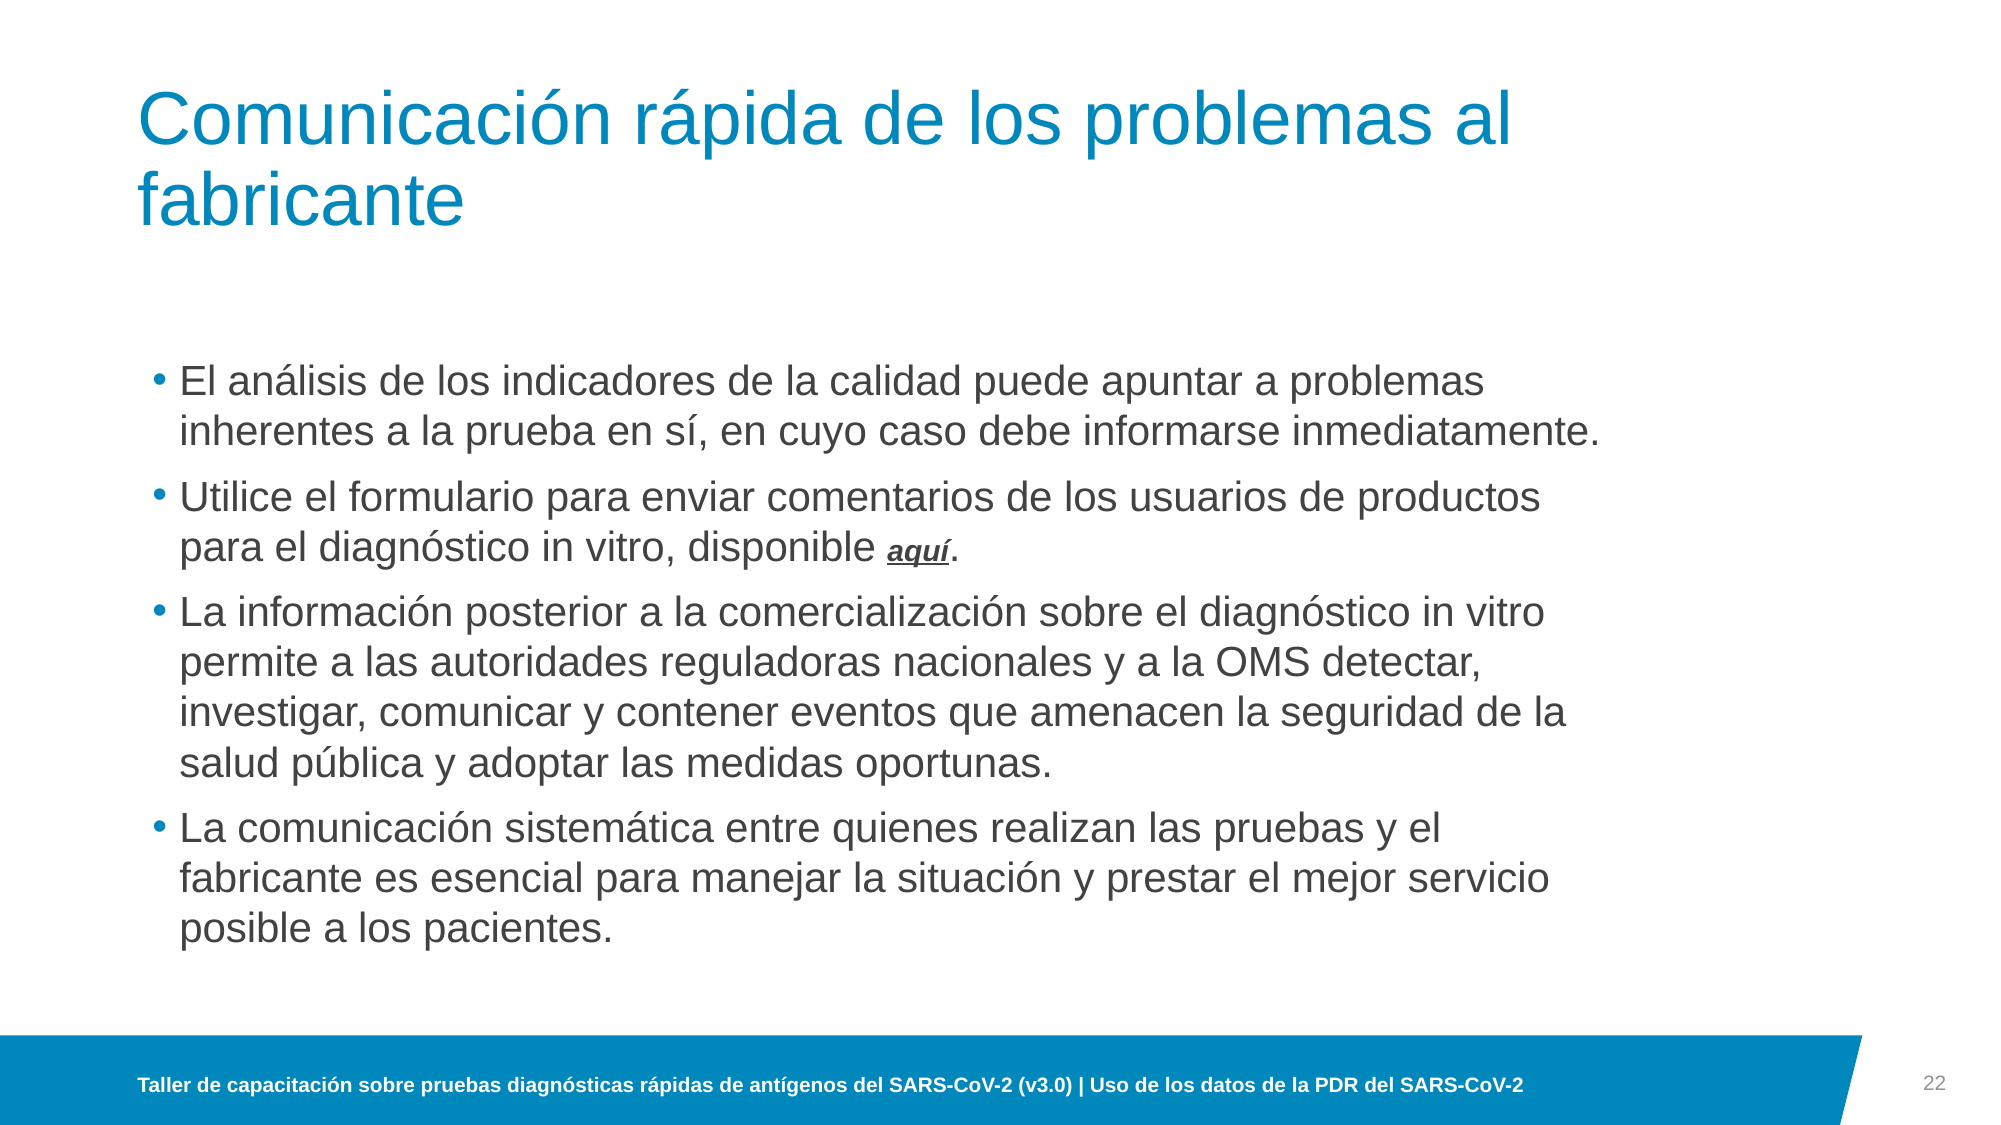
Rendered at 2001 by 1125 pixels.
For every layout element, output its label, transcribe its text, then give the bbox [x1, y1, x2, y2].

list El análisis de los indicadores de la calidad puede apuntar a problemas inherentes a la prueba en sí, en cuyo caso debe informarse inmediatamente. Utilice el formulario para enviar comentarios de los usuarios de productos para el diagnóstico in vitro, disponible aquí. La información posterior a la comercialización sobre el diagnóstico in vitro permite a las autoridades reguladoras nacionales y a la OMS detectar, investigar, comunicar y contener eventos que amenacen la seguridad de la salud pública y adoptar las medidas oportunas. La comunicación sistemática entre quienes realizan las pruebas y el fabricante es esencial para manejar la situación y prestar el mejor servicio posible a los pacientes. [137, 281, 1621, 1014]
slide_number 22 [1862, 1035, 1947, 1125]
title Comunicación rápida de los problemas al fabricante [137, 87, 1863, 243]
footer Taller de capacitación sobre pruebas diagnósticas rápidas de antígenos del SARS-CoV-2 (v3.0) | Uso de los datos de la PDR del SARS-CoV-2 [137, 1042, 1662, 1125]
